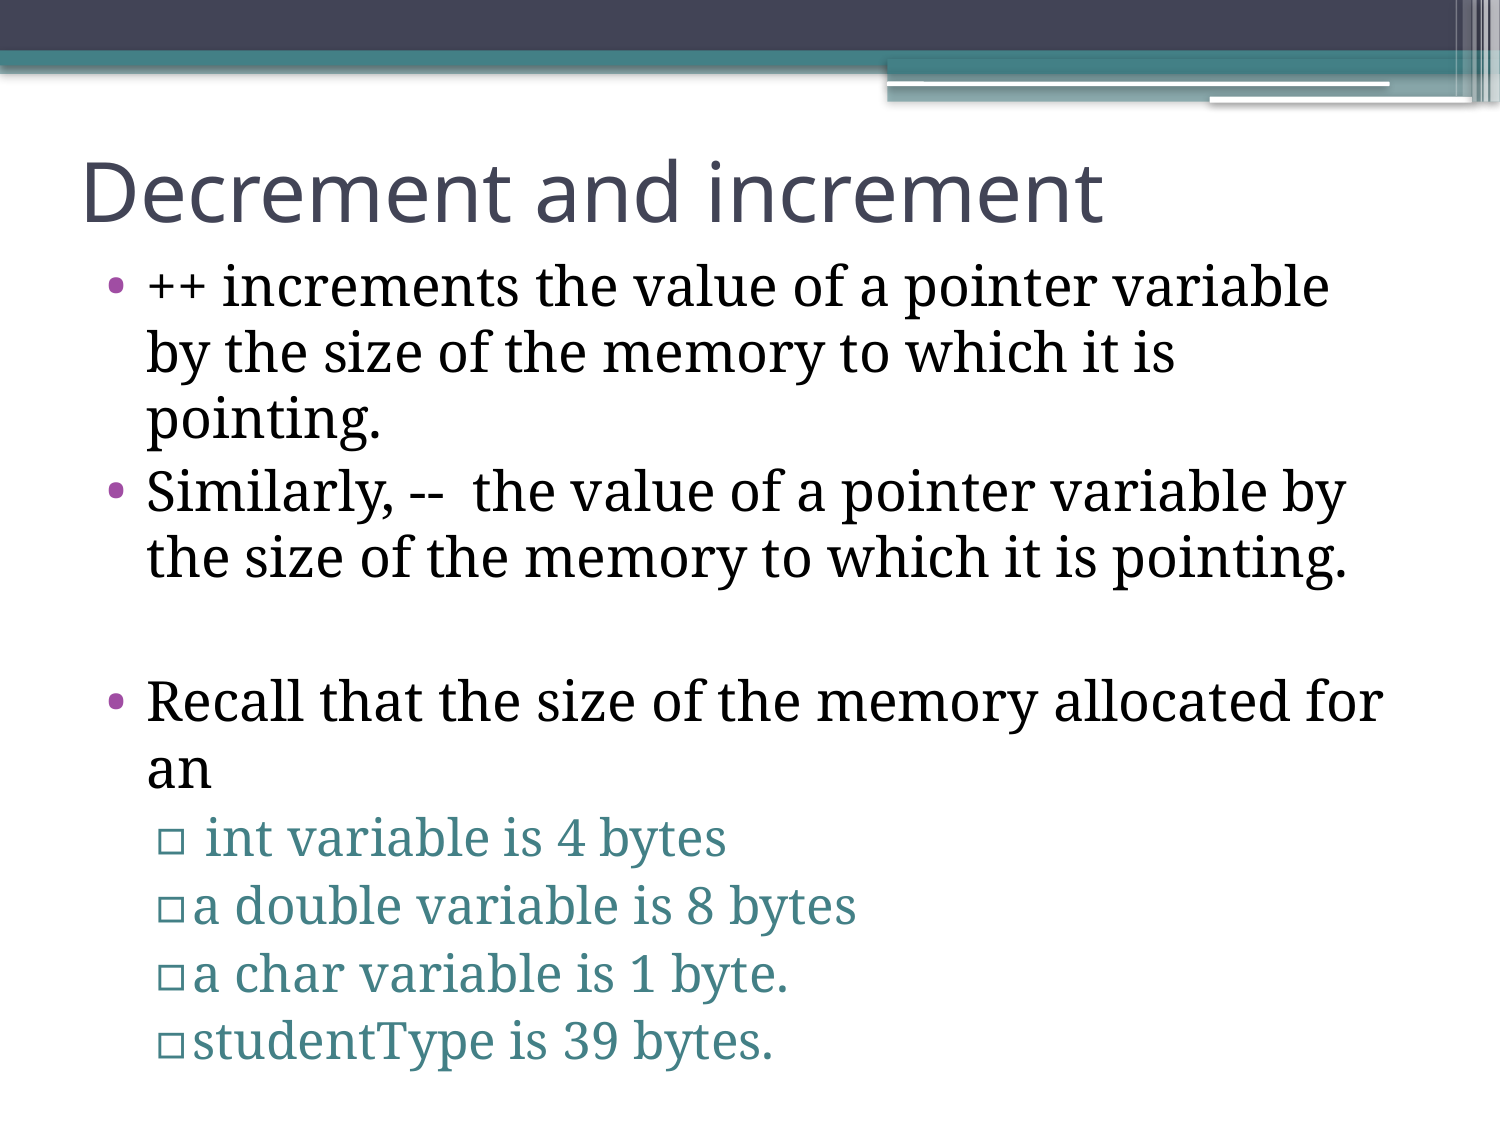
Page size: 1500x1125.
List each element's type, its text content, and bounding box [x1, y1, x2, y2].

list ++ increments the value of a pointer variable by the size of the memory to which it is pointing. Similarly, -- the value of a pointer variable by the size of the memory to which it is pointing. Recall that the size of the memory allocated for an int variable is 4 bytes a double variable is 8 bytes a char variable is 1 byte. studentType is 39 bytes. [75, 243, 1425, 1079]
title Decrement and increment [64, 101, 1415, 277]
